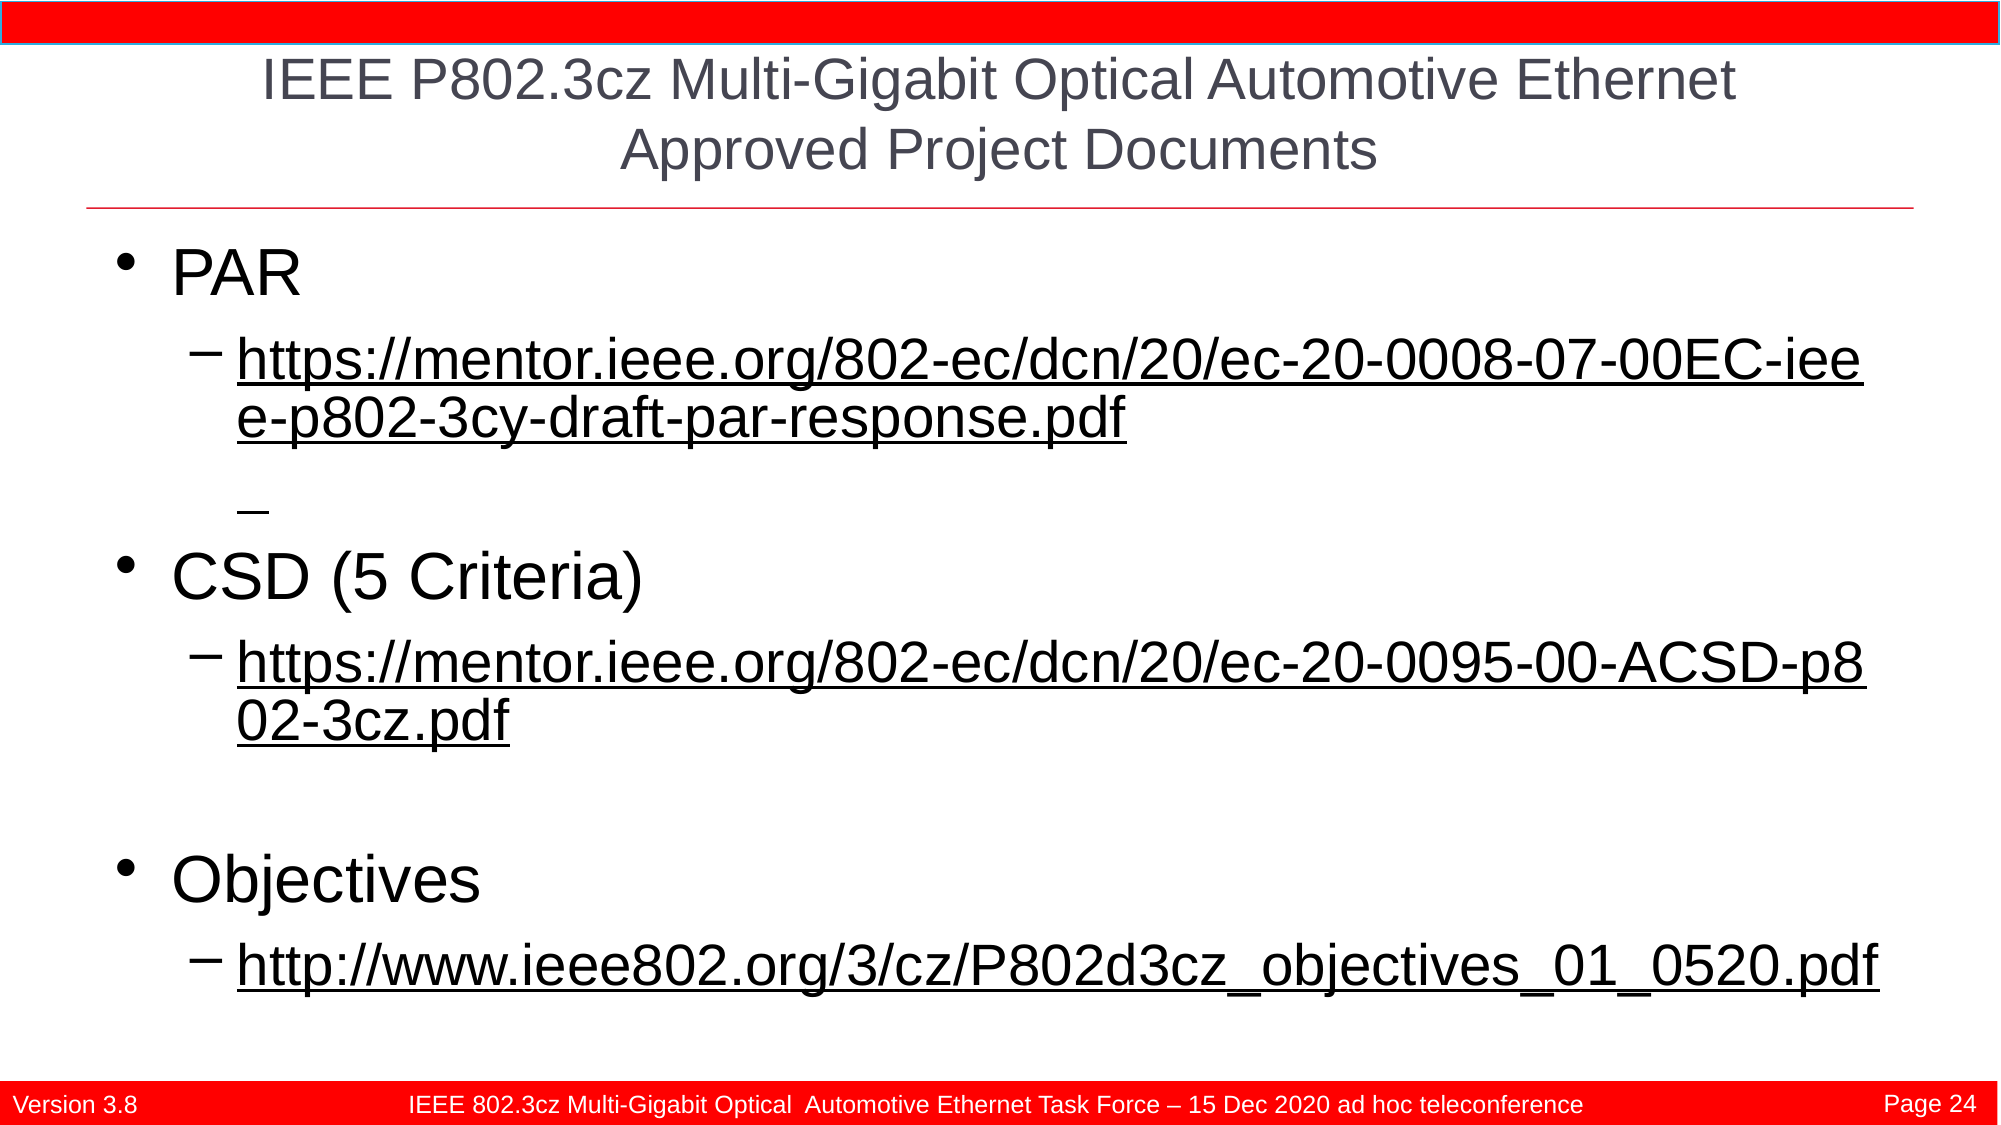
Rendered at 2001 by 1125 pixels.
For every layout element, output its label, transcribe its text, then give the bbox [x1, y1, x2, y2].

list PAR https://mentor.ieee.org/802-ec/dcn/20/ec-20-0008-07-00EC-ieee-p802-3cy-draft-par-response.pdf CSD (5 Criteria) https://mentor.ieee.org/802-ec/dcn/20/ec-20-0095-00-ACSD-p802-3cz.pdf Objectives http://www.ieee802.org/3/cz/P802d3cz_objectives_01_0520.pdf [99, 221, 1901, 1048]
title IEEE P802.3cz Multi-Gigabit Optical Automotive Ethernet Approved Project Documents [99, 66, 1901, 197]
